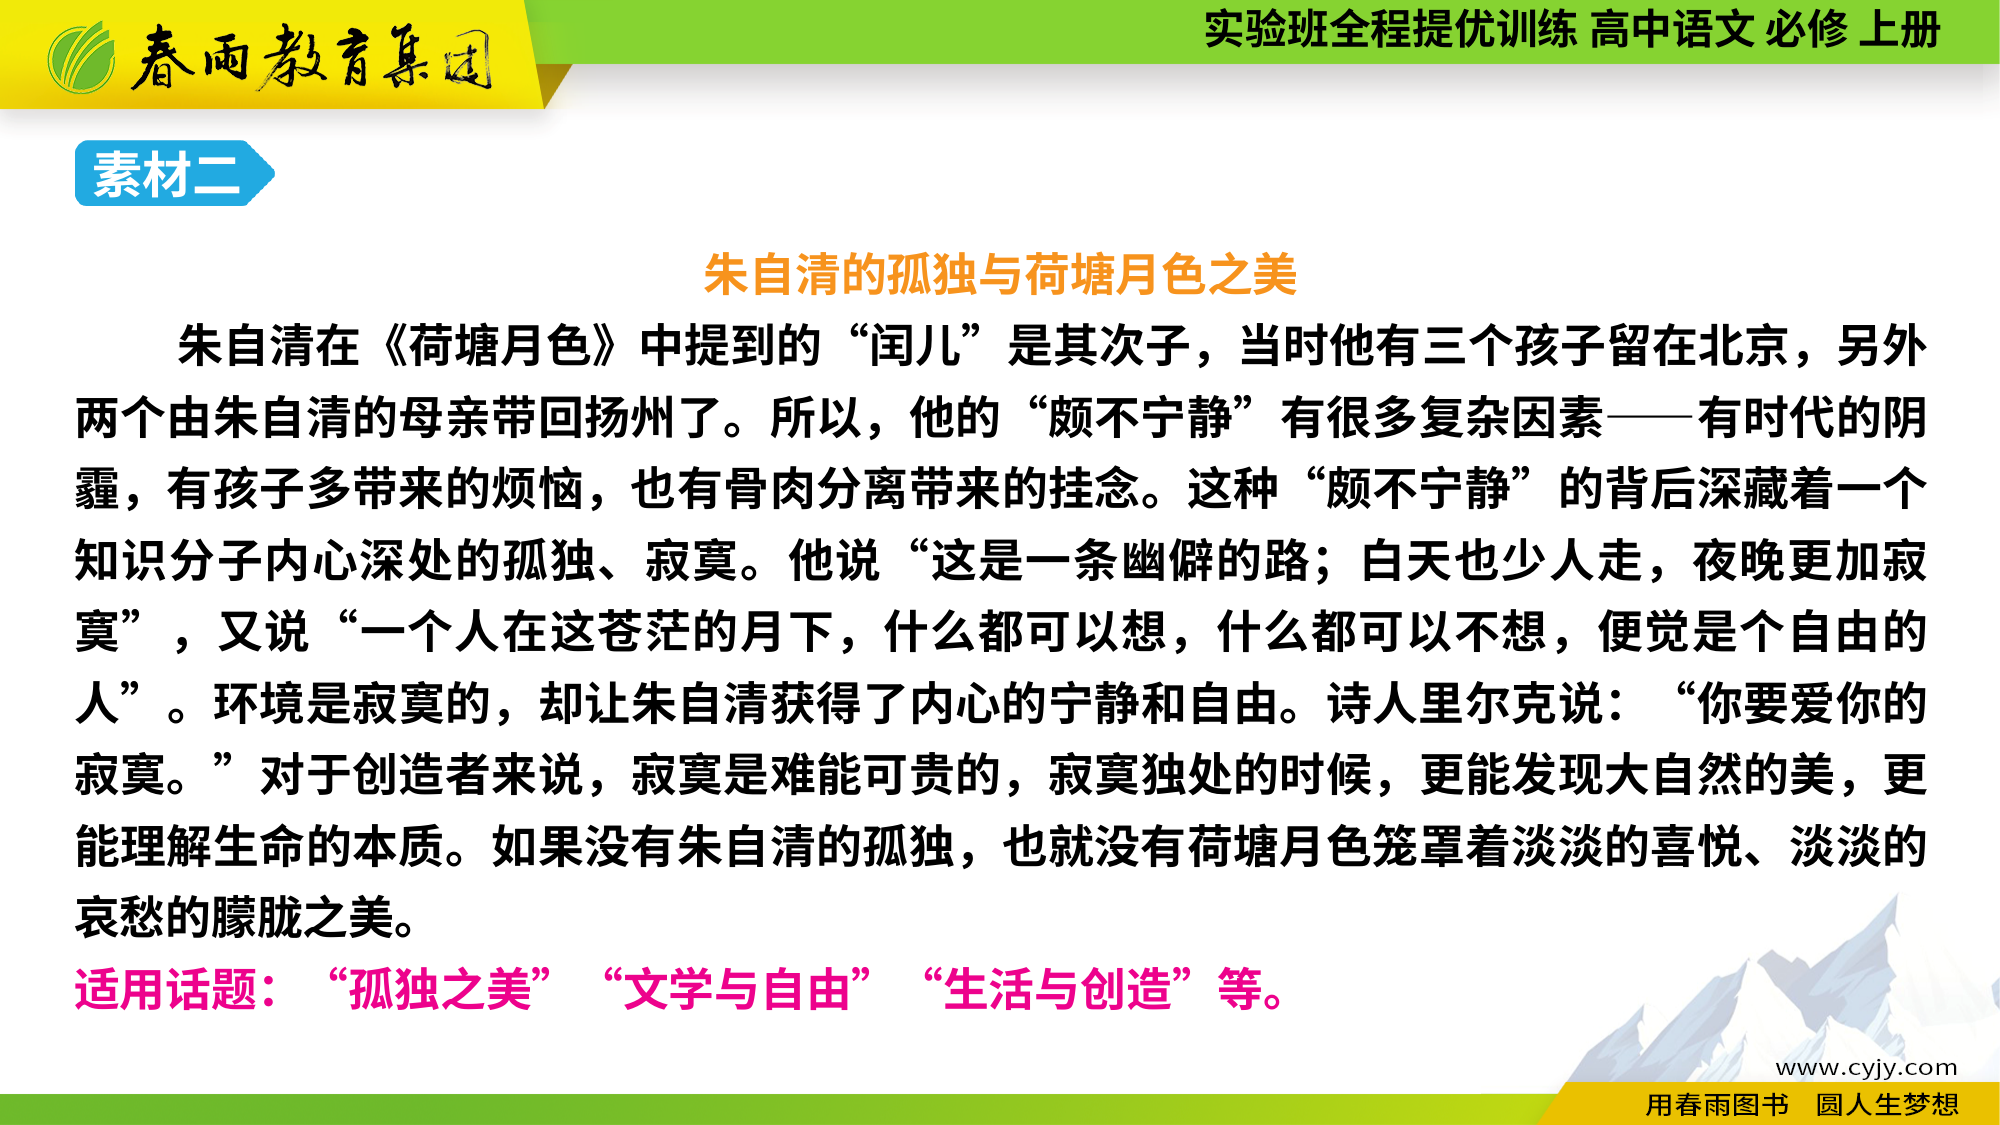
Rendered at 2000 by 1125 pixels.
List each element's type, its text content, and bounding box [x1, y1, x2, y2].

list 朱自清的孤独与荷塘月色之美 朱自清在《荷塘月色》中提到的“闰儿”是其次子，当时他有三个孩子留在北京，另外两个由朱自清的母亲带回扬州了。所以，他的“颇不宁静”有很多复杂因素——有时代的阴霾，有孩子多带来的烦恼，也有骨肉分离带来的挂念。这种“颇不宁静”的背后深藏着一个知识分子内心深处的孤独、寂寞。他说“这是一条幽僻的路；白天也少人走，夜晚更加寂寞”，又说“一个人在这苍茫的月下，什么都可以想，什么都可以不想，便觉是个自由的人”。环境是寂寞的，却让朱自清获得了内心的宁静和自由。诗人里尔克说：“你要爱你的寂寞。”对于创造者来说，寂寞是难能可贵的，寂寞独处的时候，更能发现大自然的美，更能理解生命的本质。如果没有朱自清的孤独，也就没有荷塘月色笼罩着淡淡的喜悦、淡淡的哀愁的朦胧之美。 适用话题：“孤独之美”“文学与自由”“生活与创造”等。 [59, 221, 1944, 1024]
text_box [75, 135, 275, 212]
picture [0, 0, 2000, 1125]
